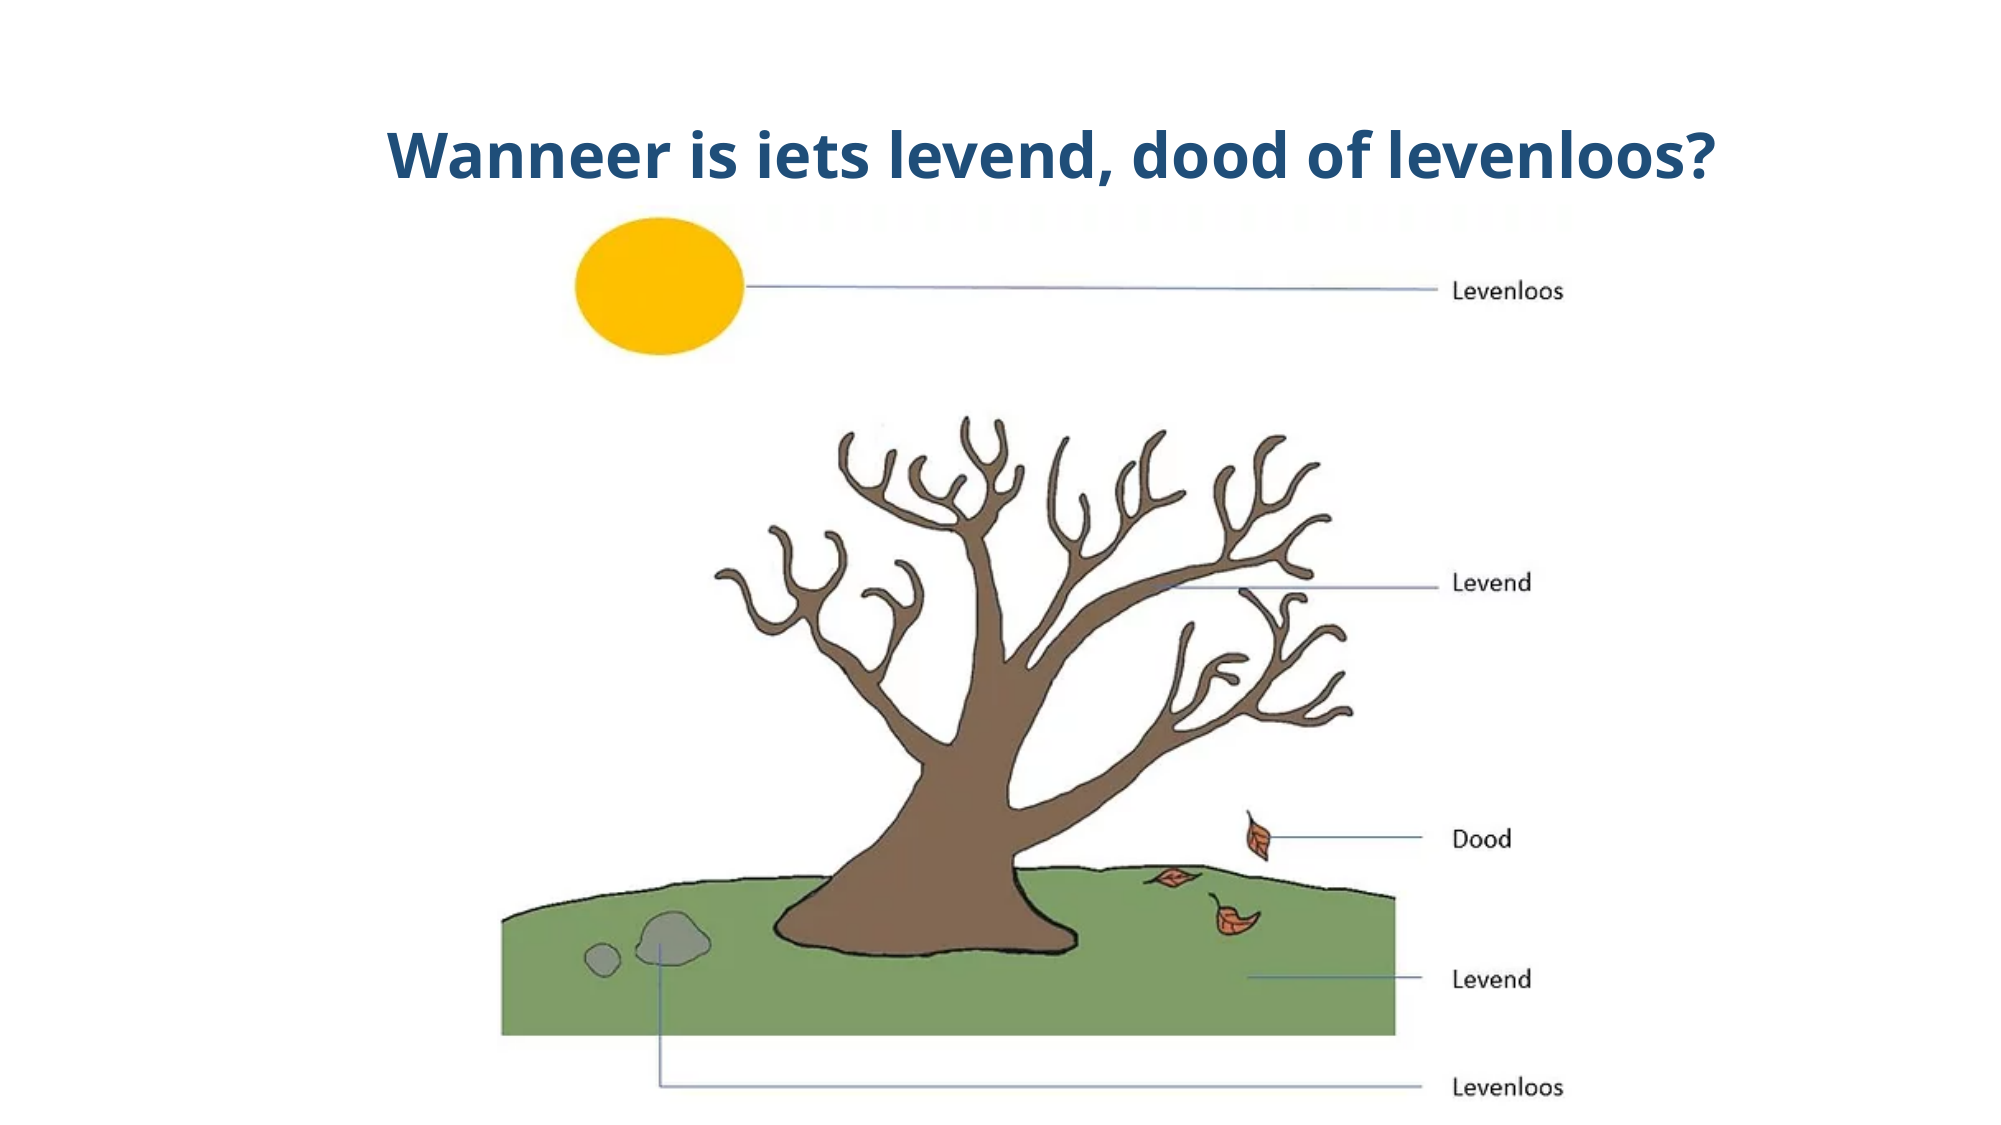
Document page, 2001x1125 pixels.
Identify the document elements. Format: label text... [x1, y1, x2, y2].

title Wanneer is iets levend, dood of levenloos? [339, 48, 1766, 200]
picture [473, 199, 1631, 1125]
